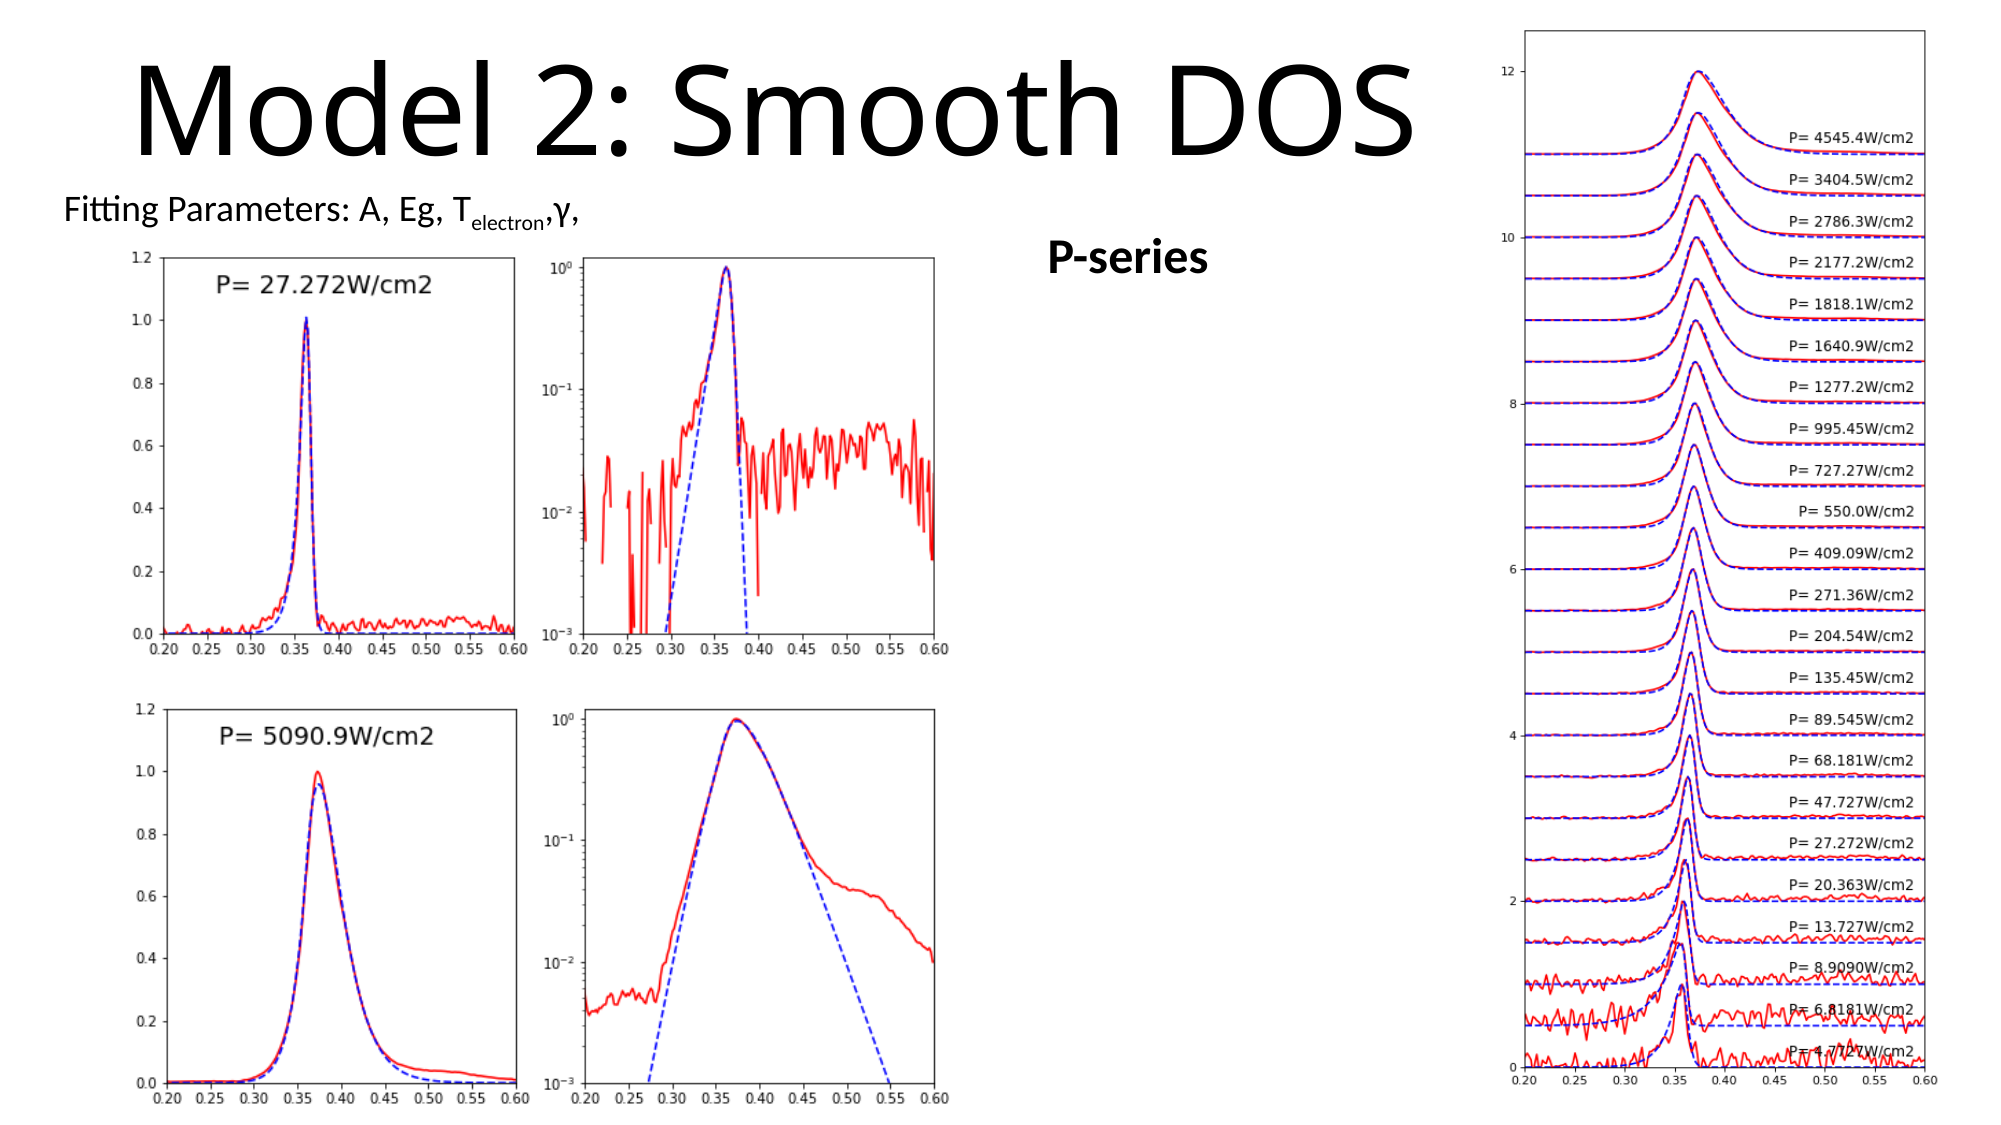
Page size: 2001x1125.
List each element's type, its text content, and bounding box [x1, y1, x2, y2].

text_box Fitting Parameters: A, Eg, Telectron,γ, [48, 176, 604, 243]
picture [127, 245, 953, 663]
title Model 2: Smooth DOS [40, 0, 1541, 191]
text_box P-series [1032, 216, 1224, 291]
picture [127, 694, 953, 1115]
picture [1460, 20, 1976, 1100]
